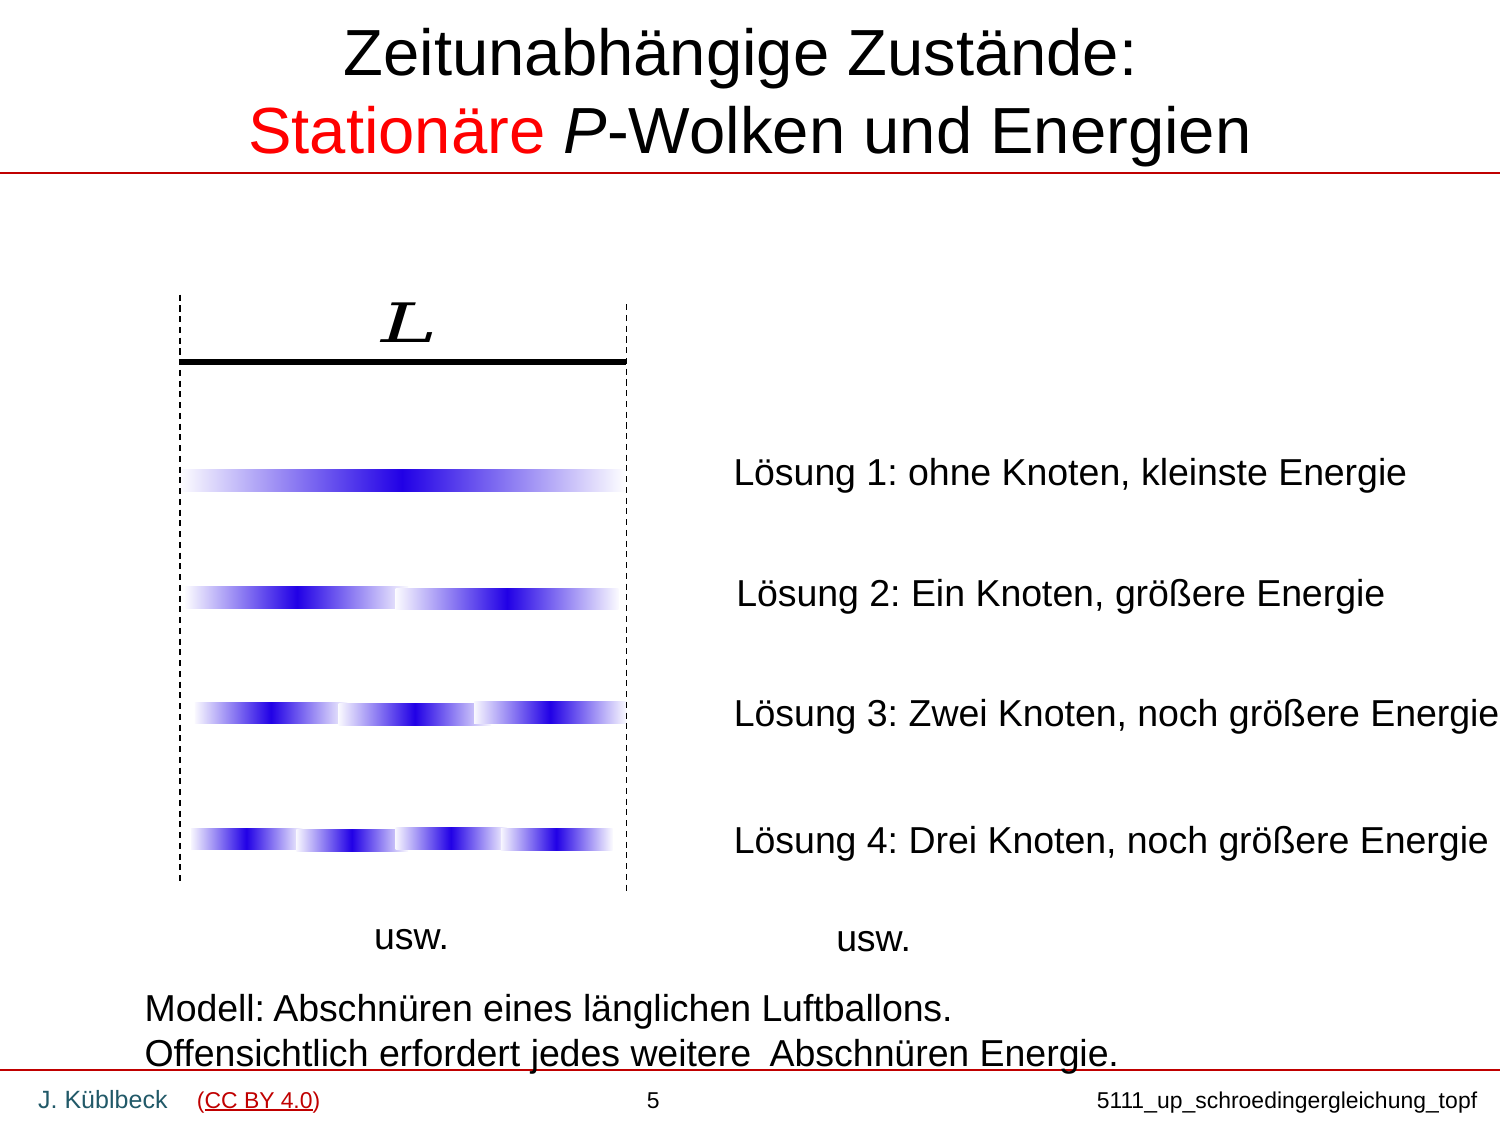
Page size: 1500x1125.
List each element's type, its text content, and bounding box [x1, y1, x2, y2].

text_box usw. [359, 904, 465, 965]
text_box [184, 468, 622, 494]
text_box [194, 701, 622, 726]
text_box Lösung 4: Drei Knoten, noch größere Energie [719, 808, 1500, 869]
text_box Lösung 2: Ein Knoten, größere Energie [721, 561, 1401, 621]
text_box Modell: Abschnüren eines länglichen Luftballons. Offensichtlich erfordert jedes weitere Abschnüren Energie. [129, 976, 1135, 1082]
title Zeitunabhängige Zustände: Stationäre P-Wolken und Energien [0, 1, 1500, 175]
text_box usw. [821, 906, 927, 966]
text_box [185, 586, 619, 610]
text_box Lösung 3: Zwei Knoten, noch größere Energie [719, 681, 1500, 742]
text_box [184, 360, 622, 364]
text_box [190, 827, 613, 852]
text_box Lösung 1: ohne Knoten, kleinste Energie [718, 440, 1423, 501]
